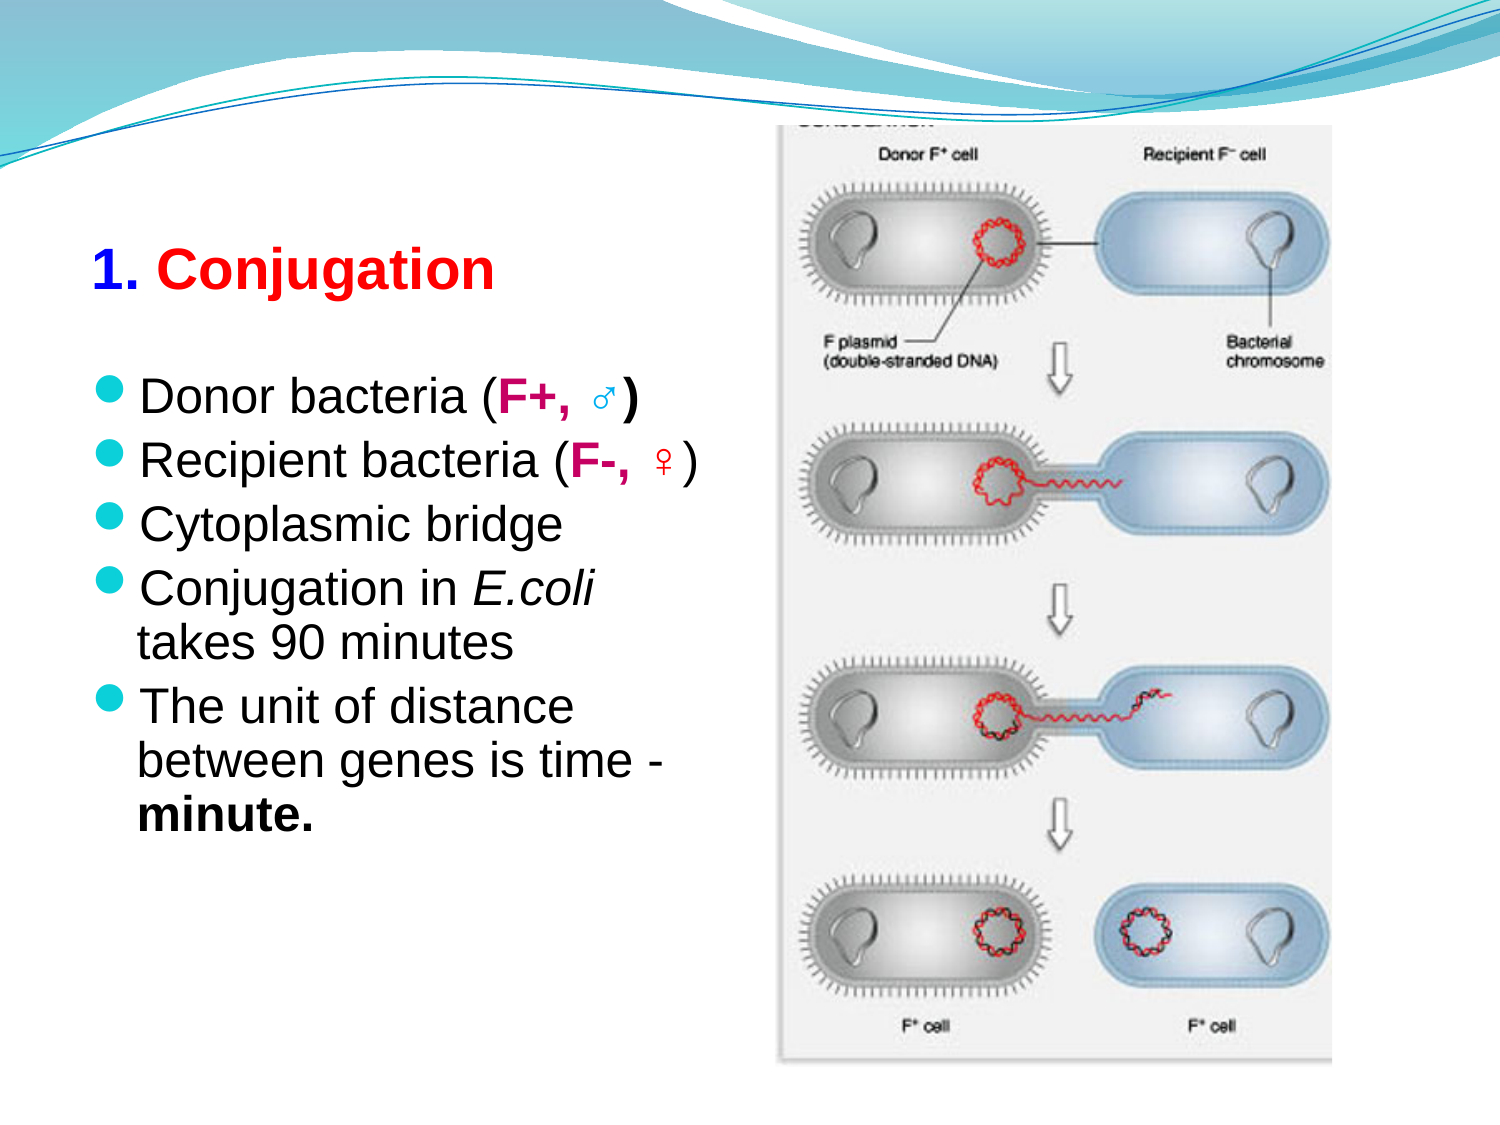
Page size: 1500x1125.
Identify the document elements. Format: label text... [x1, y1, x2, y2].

list 1. Conjugation Donor bacteria (F+, ♂) Recipient bacteria (F-, ♀) Cytoplasmic bridge Conjugation in E.coli takes 90 minutes The unit of distance between genes is time - minute. [76, 231, 740, 952]
picture [774, 124, 1333, 1067]
